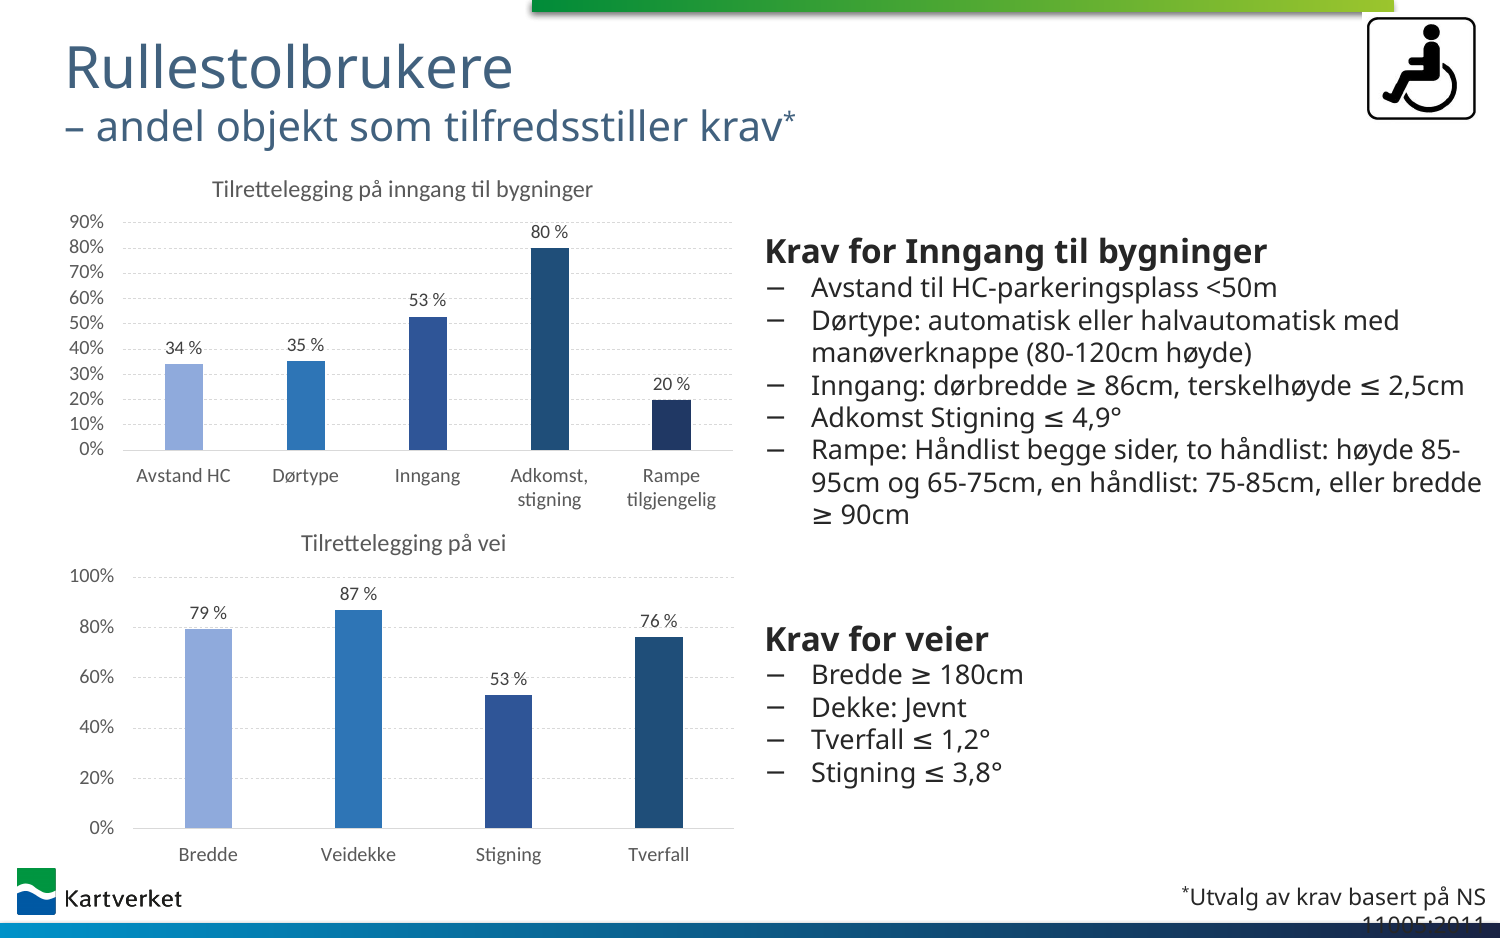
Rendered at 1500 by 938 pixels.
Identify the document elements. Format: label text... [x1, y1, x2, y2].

picture [62, 520, 746, 874]
picture [1362, 12, 1481, 126]
text_box Rullestolbrukere – andel objekt som tilfredsstiller krav* [49, 25, 1431, 158]
text_box Krav for Inngang til bygninger Avstand til HC-parkeringsplass <50m Dørtype: automatisk eller halvautomatisk med manøverknappe (80-120cm høyde) Inngang: dørbredde ≥ 86cm, terskelhøyde ≤ 2,5cm Adkomst Stigning ≤ 4,9° Rampe: Håndlist begge sider, to håndlist: høyde 85-95cm og 65-75cm, en håndlist: 75-85cm, eller bredde ≥ 90cm [749, 223, 1500, 538]
text_box *Utvalg av krav basert på NS 11005:2011 [1068, 873, 1500, 938]
picture [62, 166, 744, 519]
text_box Krav for veier Bredde ≥ 180cm Dekke: Jevnt Tverfall ≤ 1,2° Stigning ≤ 3,8° [749, 610, 1500, 795]
